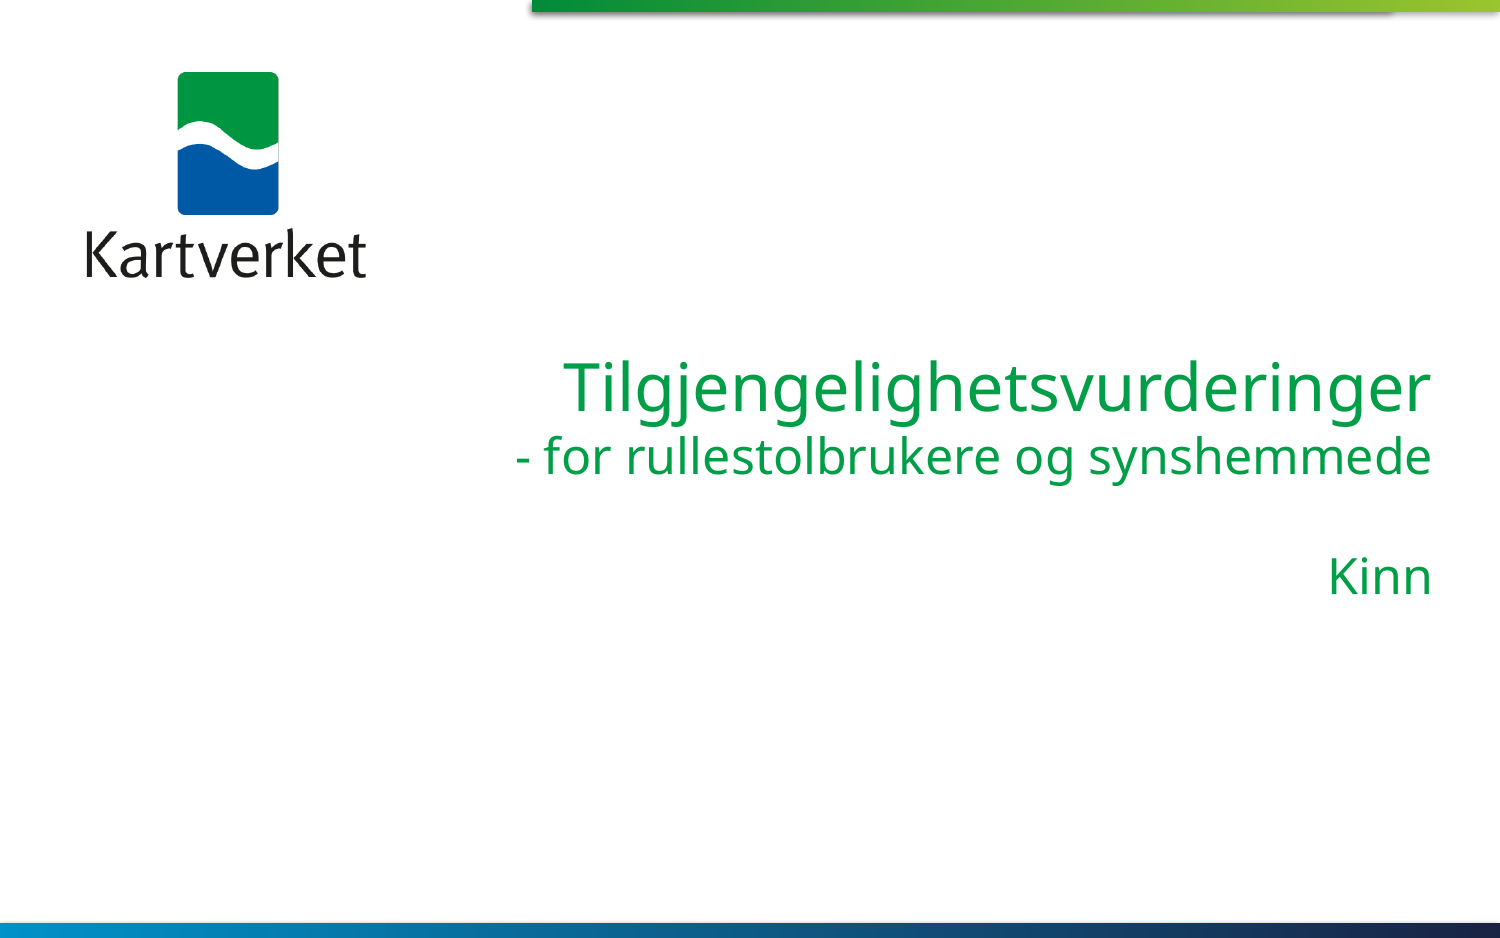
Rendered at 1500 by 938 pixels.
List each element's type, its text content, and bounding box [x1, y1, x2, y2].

text_box Tilgjengelighetsvurderinger - for rullestolbrukere og synshemmede Kinn [66, 337, 1449, 613]
